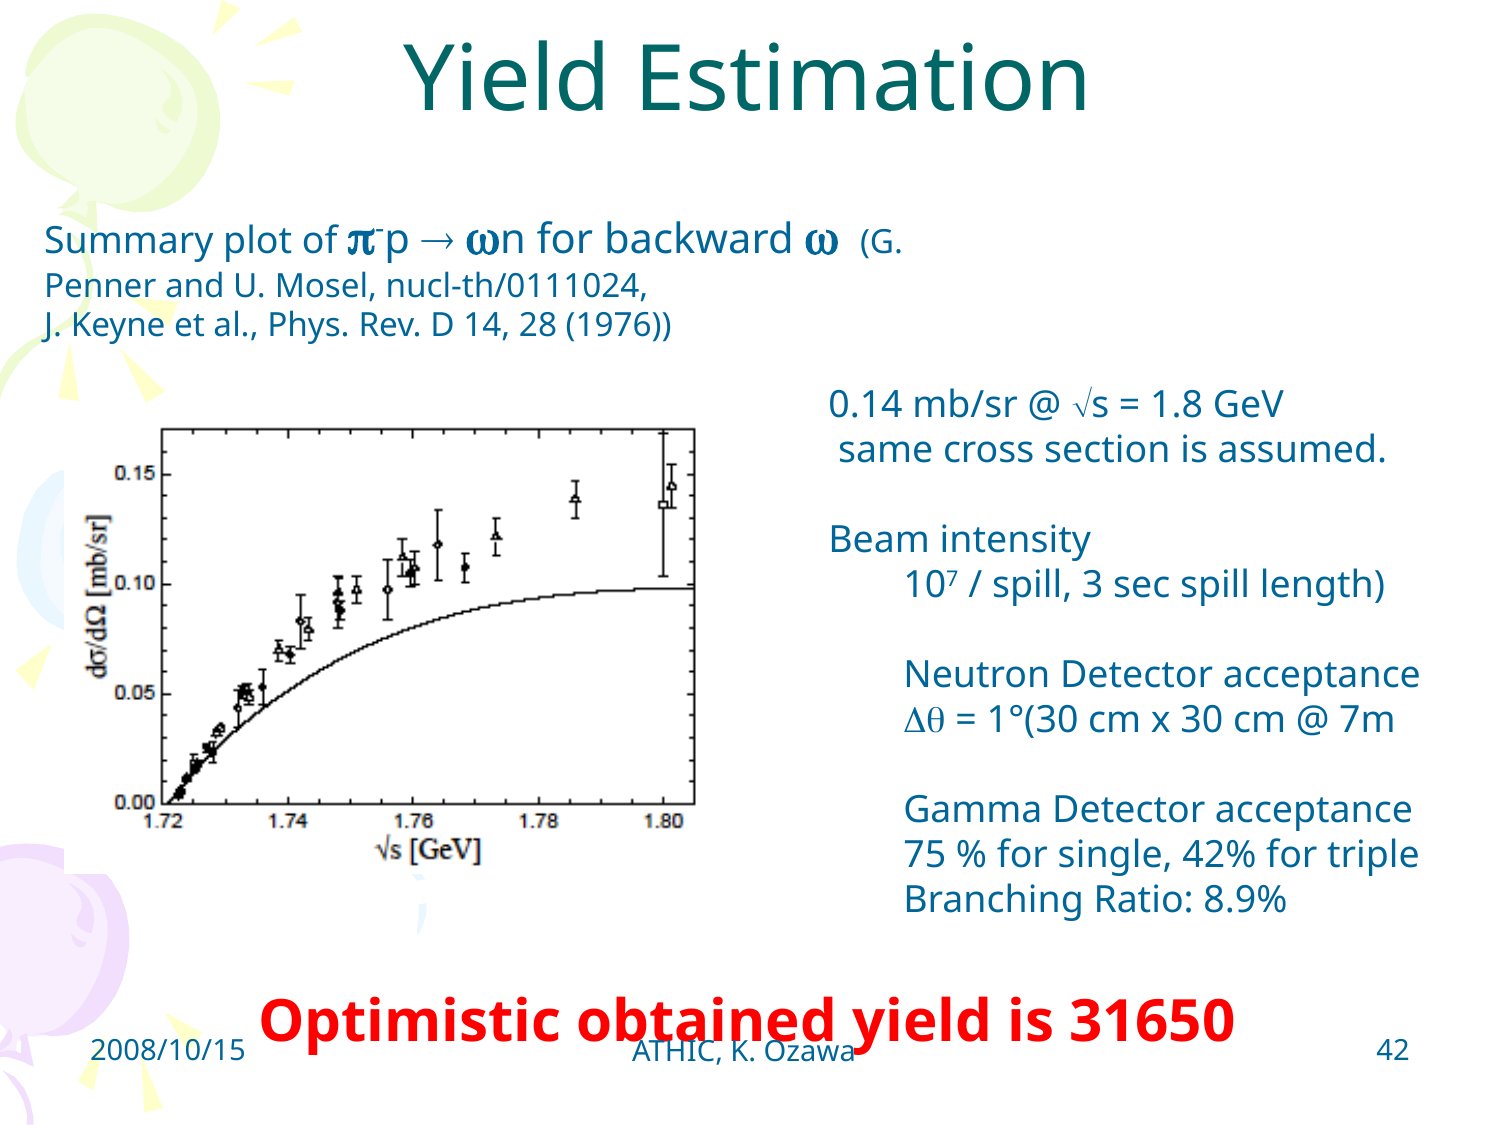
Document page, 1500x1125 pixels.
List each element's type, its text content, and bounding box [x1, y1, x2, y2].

text_box Summary plot of p-p  wn for backward w (G. Penner and U. Mosel, nucl-th/0111024, J. Keyne et al., Phys. Rev. D 14, 28 (1976)) [29, 196, 939, 351]
text_box 0.14 mb/sr @ s = 1.8 GeV same cross section is assumed. Beam intensity 107 / spill, 3 sec spill length) Neutron Detector acceptance Dq = 1°(30 cm x 30 cm @ 7m Gamma Detector acceptance 75 % for single, 42% for triple Branching Ratio: 8.9% [813, 372, 1437, 928]
picture [64, 408, 727, 875]
title Yield Estimation [72, 16, 1426, 138]
text_box Optimistic obtained yield is 31650 [243, 976, 1251, 1061]
slide_number 42 [1074, 1023, 1426, 1100]
footer ATHIC, K. Ozawa [419, 1024, 1070, 1101]
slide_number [74, 1023, 426, 1100]
